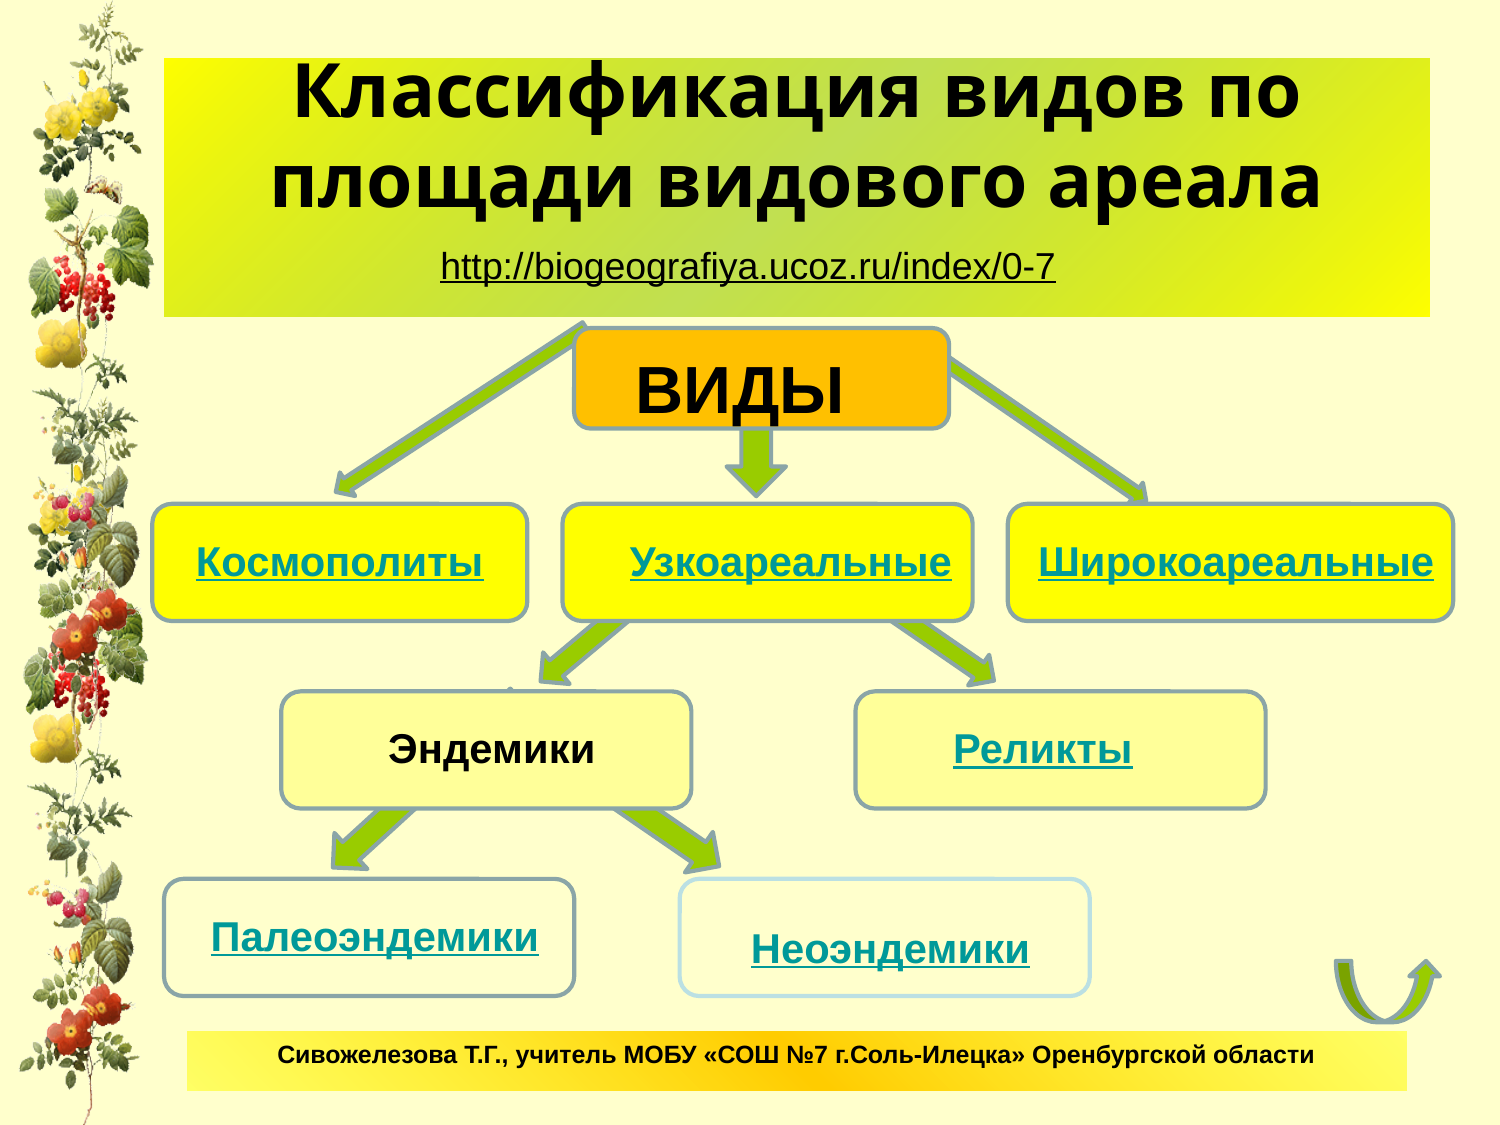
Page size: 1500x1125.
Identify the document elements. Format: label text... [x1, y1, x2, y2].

text_box [330, 811, 416, 872]
text_box [279, 689, 694, 811]
picture [0, 0, 172, 1125]
text_box Широкоареальные [1019, 527, 1453, 593]
text_box [724, 435, 788, 499]
text_box Узкоареальные [597, 527, 985, 593]
text_box Космополиты [175, 527, 504, 593]
text_box Сивожелезова Т.Г., учитель МОБУ «СОШ №7 г.Соль-Илецка» Оренбургской области [187, 1031, 1407, 1091]
text_box [538, 624, 629, 687]
text_box [952, 356, 1149, 501]
text_box [677, 876, 1092, 999]
text_box Эндемики [328, 714, 657, 780]
text_box [150, 501, 530, 624]
text_box Реликты [878, 714, 1207, 780]
text_box http://biogeografiya.ucoz.ru/index/0-7 [425, 234, 1082, 295]
text_box [1005, 501, 1456, 624]
text_box [891, 624, 997, 688]
text_box [560, 501, 975, 624]
text_box [161, 876, 577, 999]
text_box Неоэндемики [726, 914, 1055, 979]
text_box ВИДЫ [621, 339, 891, 435]
text_box [1333, 958, 1442, 1025]
text_box [333, 320, 588, 499]
title Классификация видов по площади видового ареала [163, 58, 1430, 317]
text_box Палеоэндемики [187, 902, 563, 968]
text_box [571, 325, 952, 431]
text_box [853, 689, 1268, 811]
text_box [613, 811, 722, 875]
